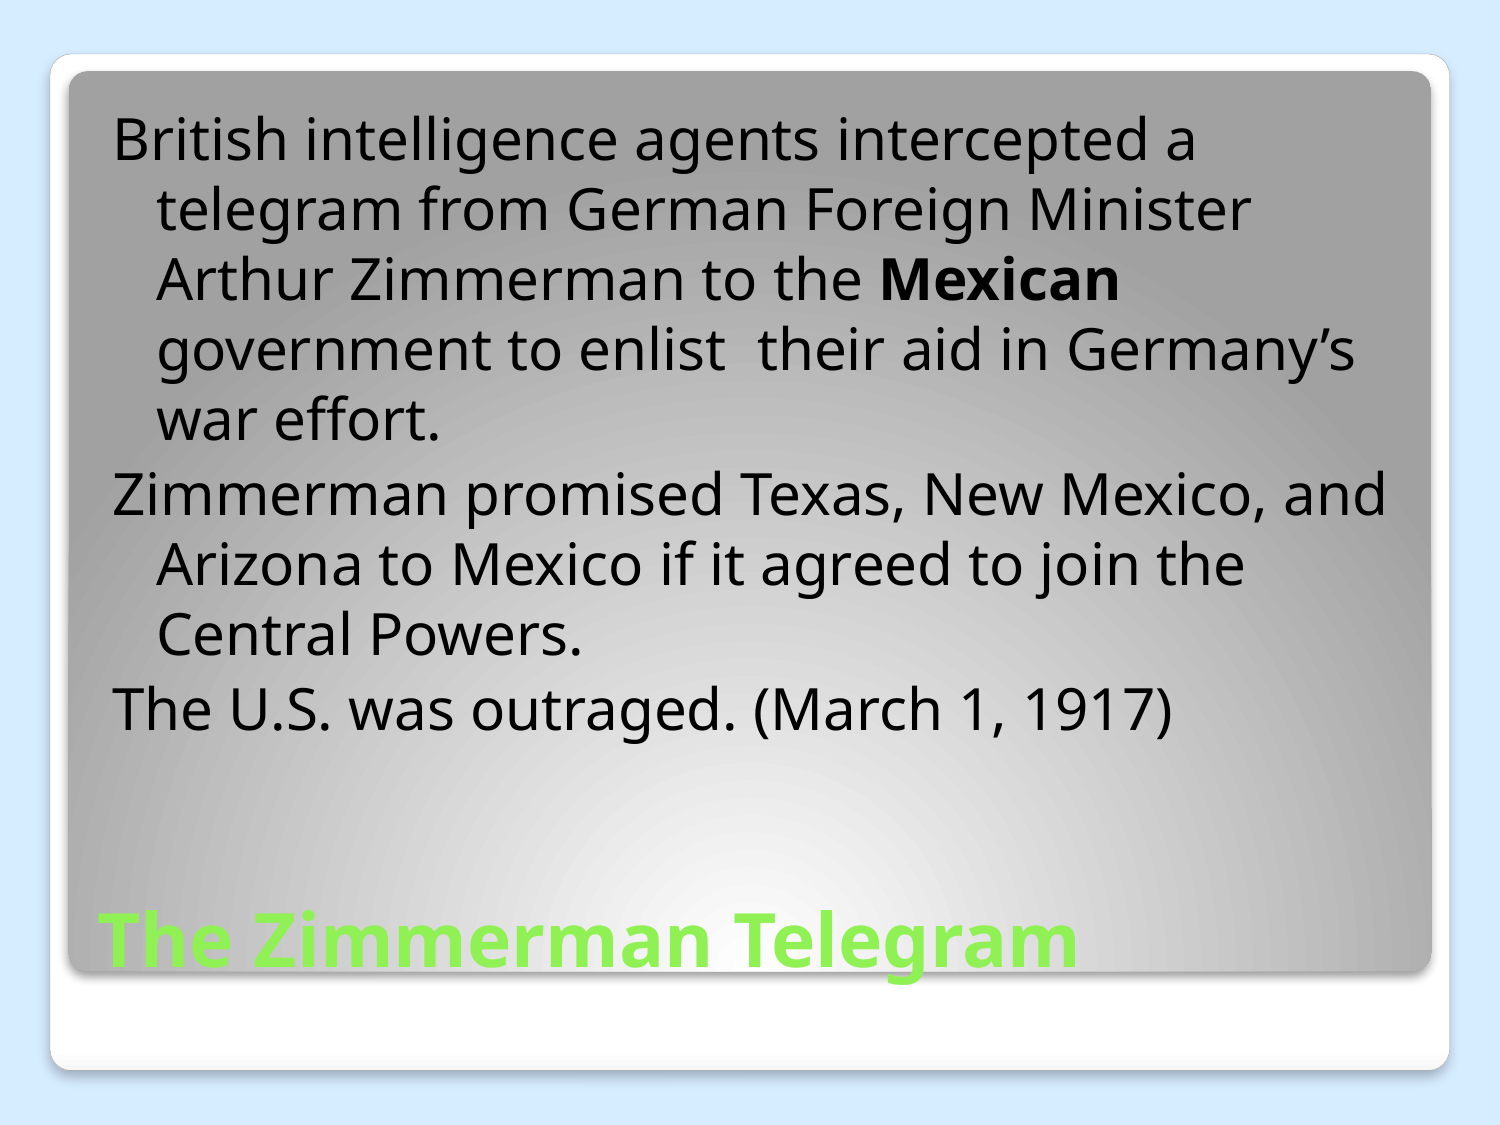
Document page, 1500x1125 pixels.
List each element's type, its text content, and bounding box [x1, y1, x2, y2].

title The Zimmerman Telegram [82, 817, 1425, 990]
list British intelligence agents intercepted a telegram from German Foreign Minister Arthur Zimmerman to the Mexican government to enlist their aid in Germany’s war effort. Zimmerman promised Texas, New Mexico, and Arizona to Mexico if it agreed to join the Central Powers. The U.S. was outraged. (March 1, 1917) [82, 86, 1425, 774]
